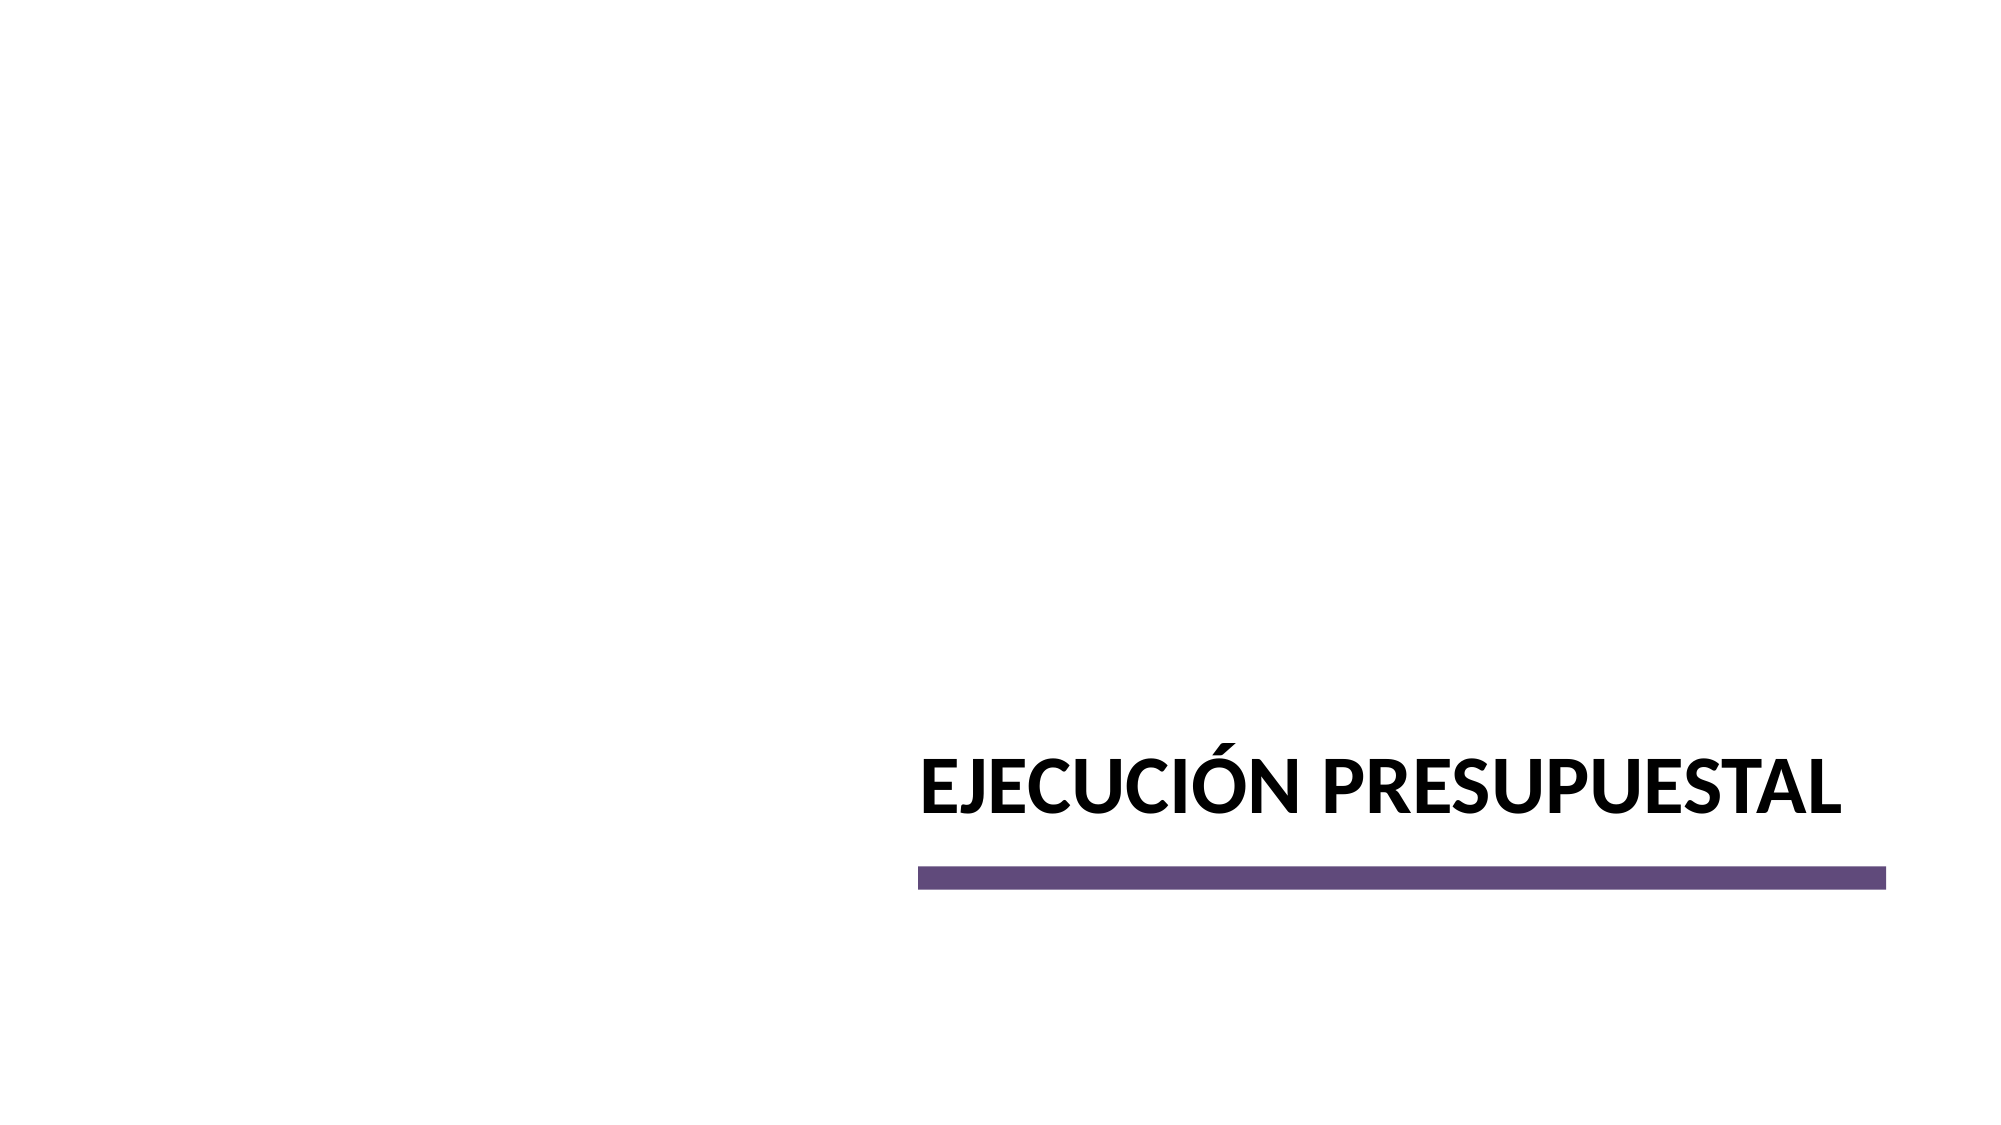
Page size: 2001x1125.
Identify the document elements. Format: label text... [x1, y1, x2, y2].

title Ejecución presupuestal [157, 722, 1858, 947]
text_box [918, 866, 1887, 890]
